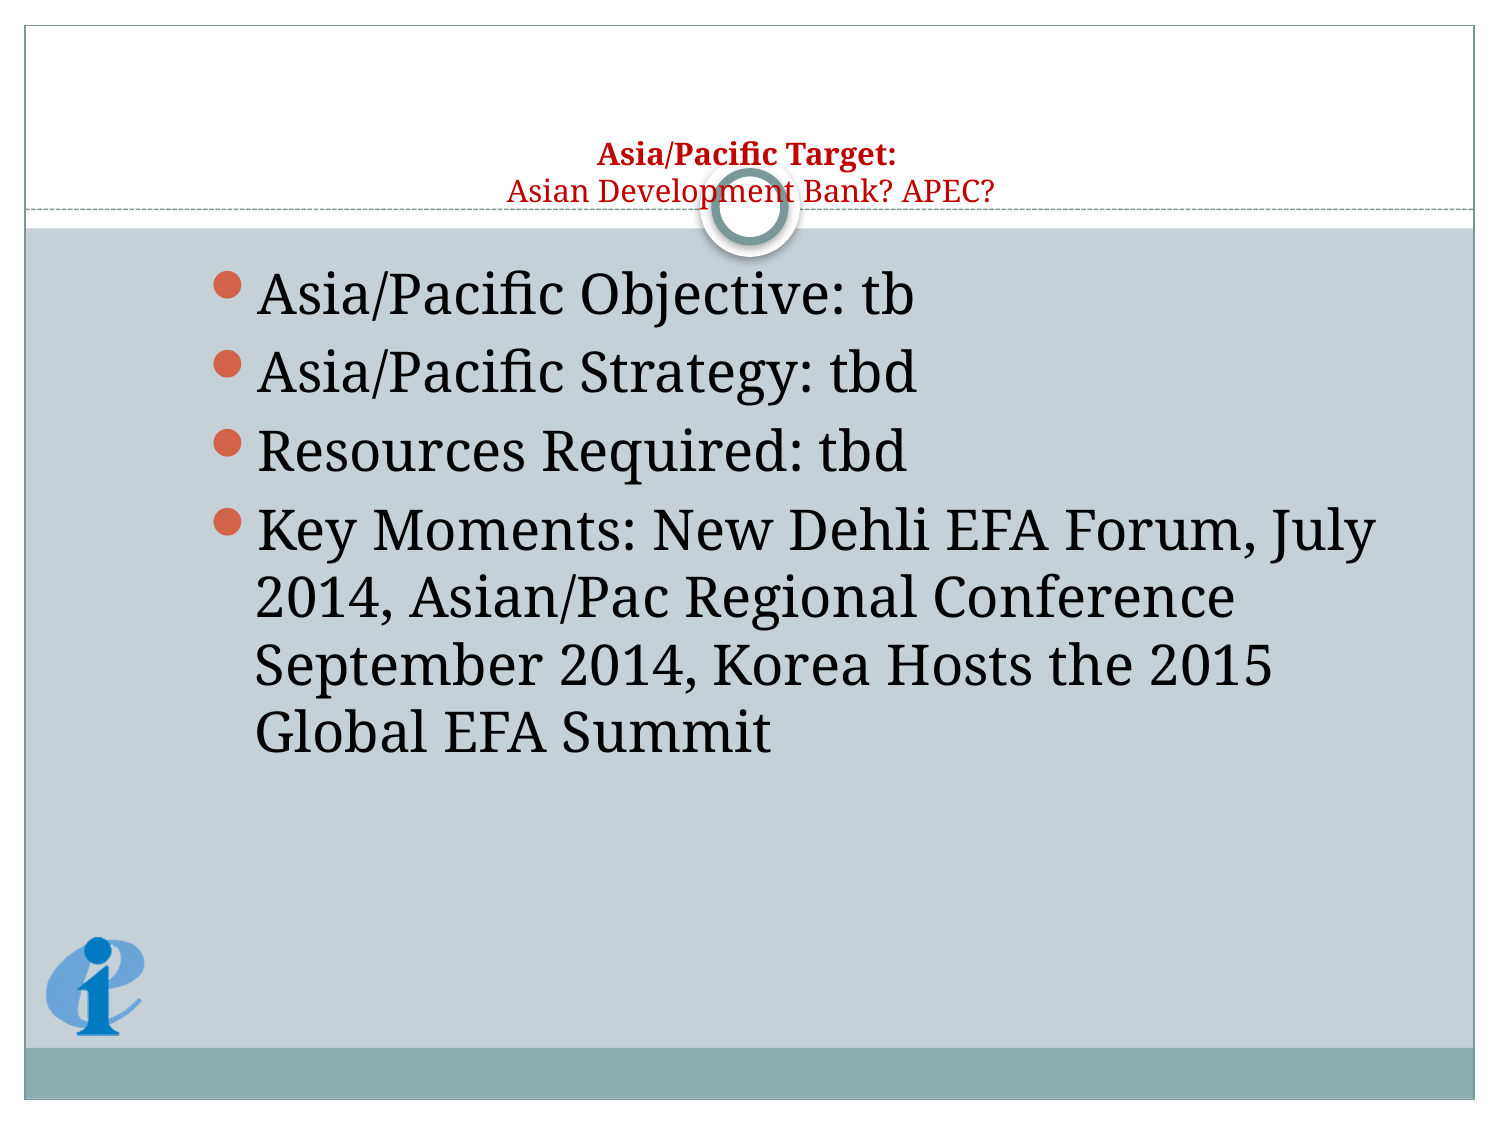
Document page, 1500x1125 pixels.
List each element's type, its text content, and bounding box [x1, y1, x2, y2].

list Asia/Pacific Objective: tb Asia/Pacific Strategy: tbd Resources Required: tbd Key Moments: New Dehli EFA Forum, July 2014, Asian/Pac Regional Conference September 2014, Korea Hosts the 2015 Global EFA Summit [194, 250, 1445, 1001]
title Asia/Pacific Target: Asian Development Bank? APEC? [76, 7, 1425, 254]
picture [41, 928, 158, 1043]
